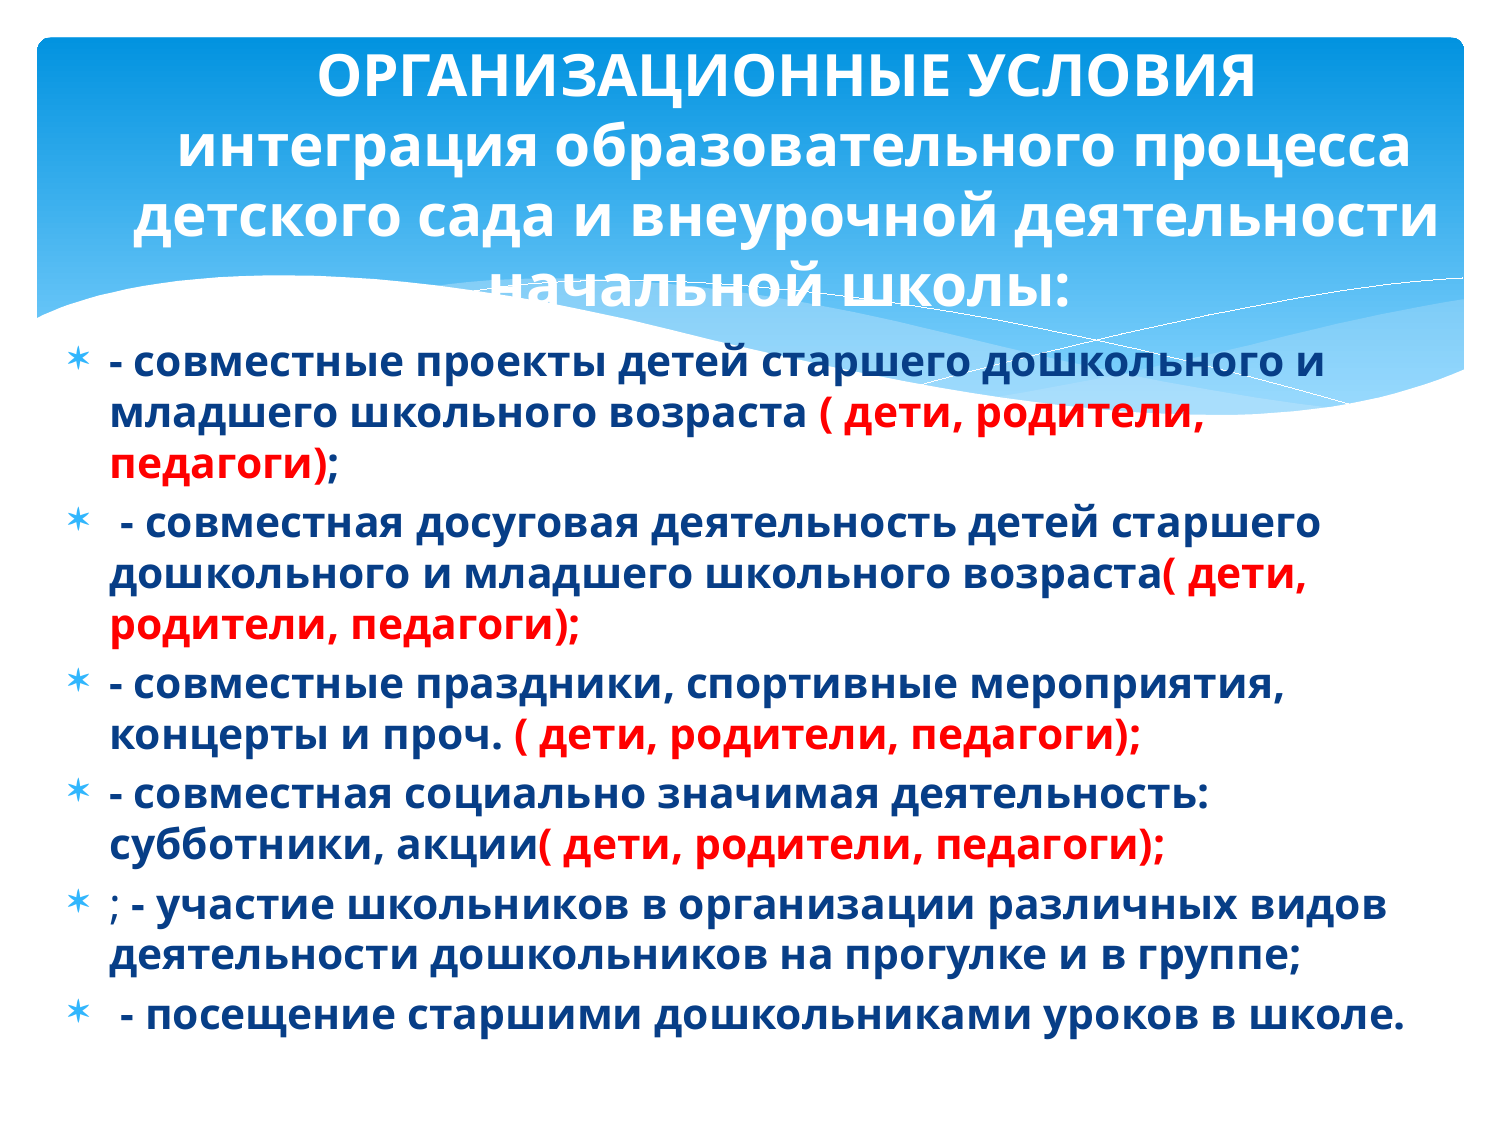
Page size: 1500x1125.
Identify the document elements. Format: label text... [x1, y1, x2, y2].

title ОРГАНИЗАЦИОННЫЕ УСЛОВИЯ интеграция образовательного процесса детского сада и внеурочной деятельности начальной школы: [112, 42, 1463, 314]
list - совместные проекты детей старшего дошкольного и младшего школьного возраста ( дети, родители, педагоги); - совместная досуговая деятельность детей старшего дошкольного и младшего школьного возраста( дети, родители, педагоги); - совместные праздники, спортивные мероприятия, концерты и проч. ( дети, родители, педагоги); - совместная социально значимая деятельность: субботники, акции( дети, родители, педагоги); ; - участие школьников в организации различных видов деятельности дошкольников на прогулке и в группе; - посещение старшими дошкольниками уроков в школе. [53, 326, 1436, 1071]
